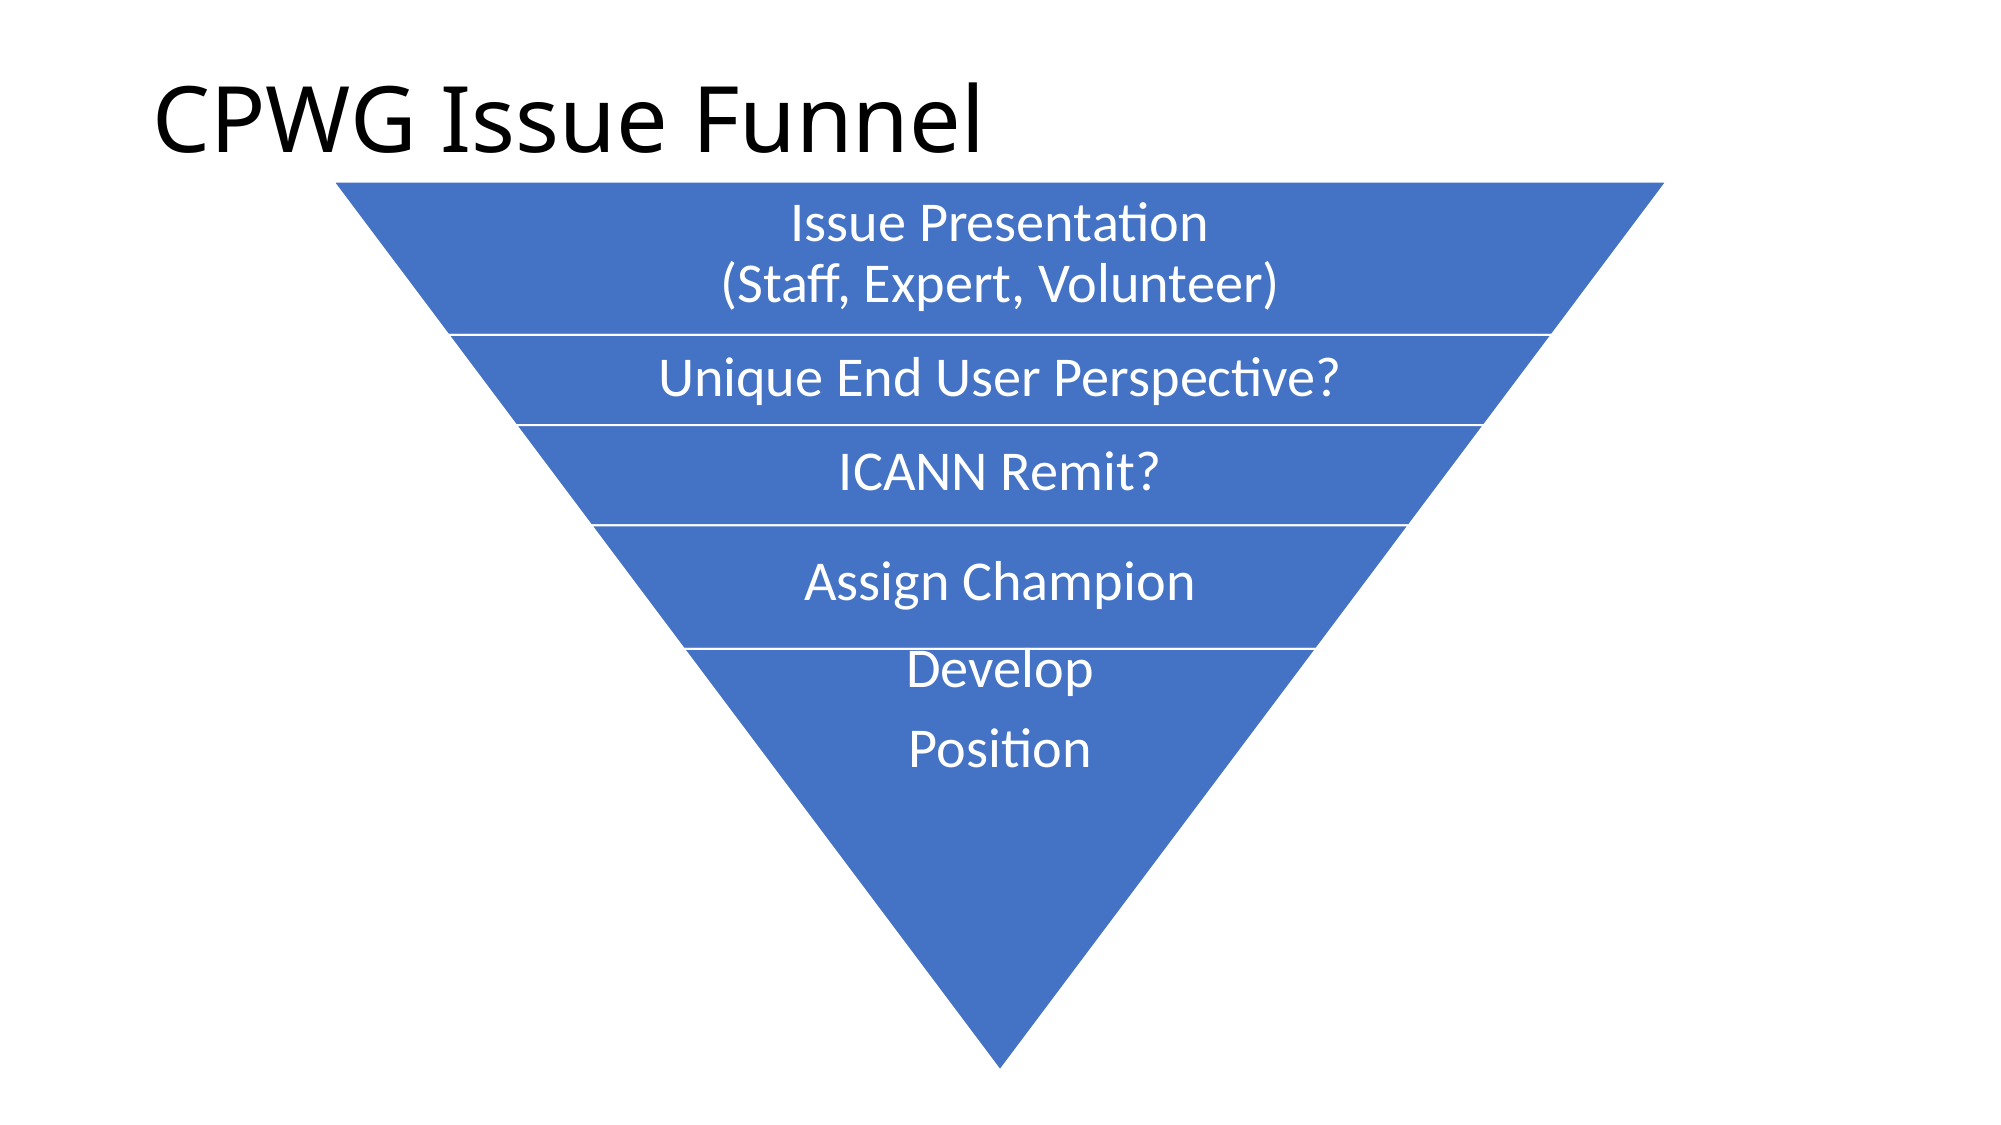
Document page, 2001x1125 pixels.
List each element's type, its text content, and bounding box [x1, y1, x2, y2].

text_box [333, 181, 1667, 1071]
title CPWG Issue Funnel [137, 59, 1863, 186]
